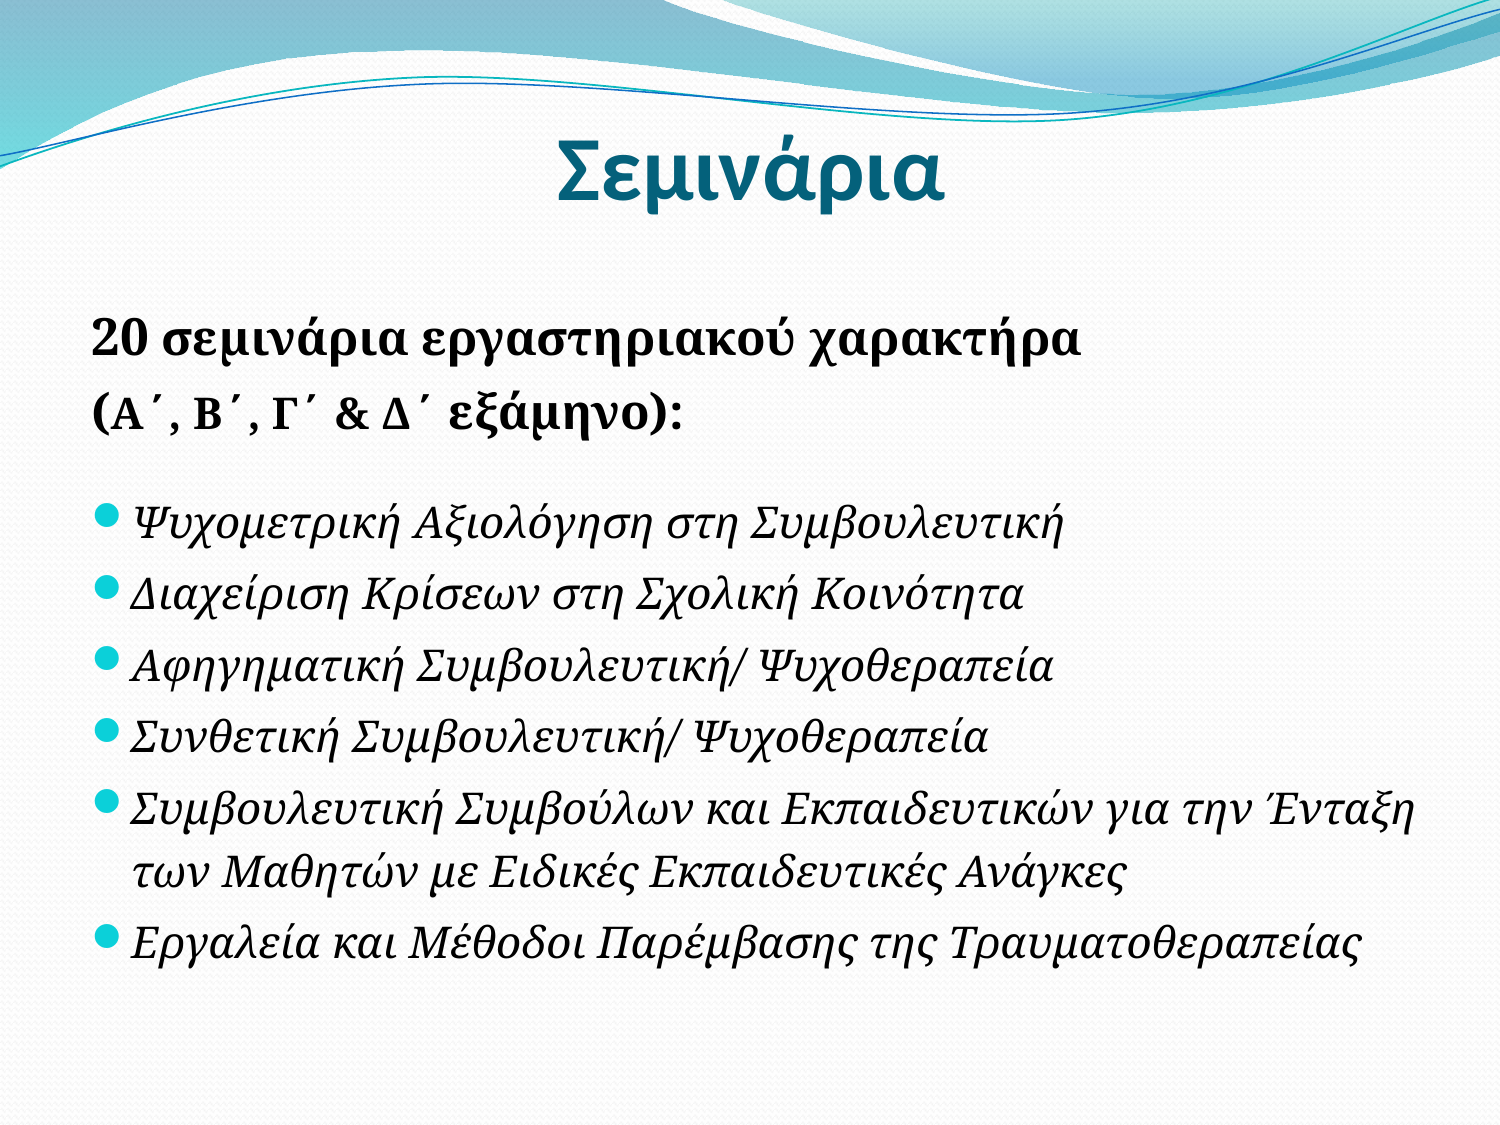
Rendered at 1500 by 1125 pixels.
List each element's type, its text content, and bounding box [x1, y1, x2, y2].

title Σεμινάρια [76, 78, 1427, 219]
list 20 σεμινάρια εργαστηριακού χαρακτήρα (Α΄, Β΄, Γ΄ & Δ΄ εξάμηνο): Ψυχομετρική Αξιολόγηση στη Συμβουλευτική Διαχείριση Κρίσεων στη Σχολική Κοινότητα Αφηγηματική Συμβουλευτική/ Ψυχοθεραπεία Συνθετική Συμβουλευτική/ Ψυχοθεραπεία Συμβουλευτική Συμβούλων και Εκπαιδευτικών για την Ένταξη των Μαθητών με Ειδικές Εκπαιδευτικές Ανάγκες Εργαλεία και Μέθοδοι Παρέμβασης της Τραυματοθεραπείας [76, 290, 1444, 976]
